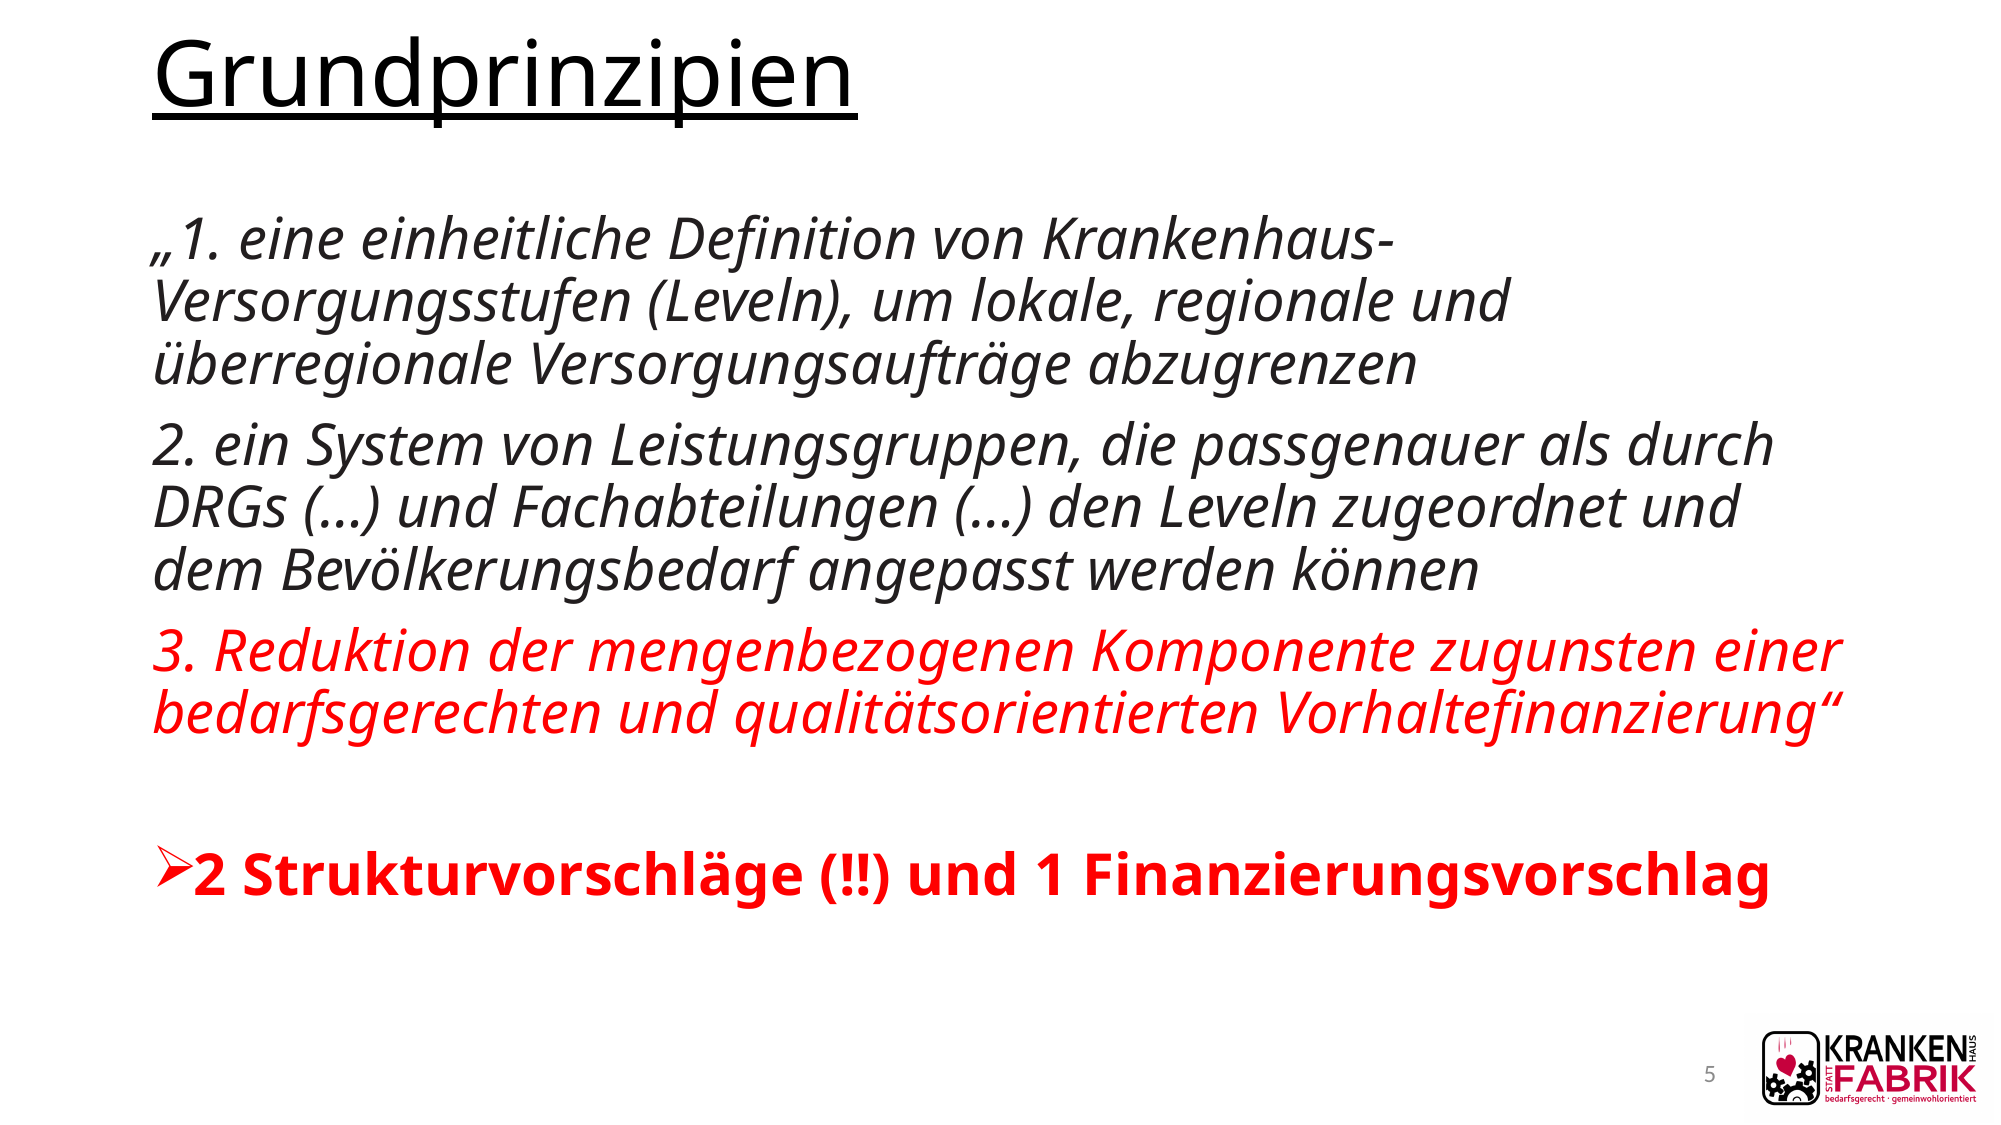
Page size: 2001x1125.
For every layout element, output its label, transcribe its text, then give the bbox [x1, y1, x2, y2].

list „1. eine einheitliche Definition von Krankenhaus-Versorgungsstufen (Leveln), um lokale, regionale und überregionale Versorgungsaufträge abzugrenzen 2. ein System von Leistungsgruppen, die passgenauer als durch DRGs (…) und Fachabteilungen (…) den Leveln zugeordnet und dem Bevölkerungsbedarf angepasst werden können 3. Reduktion der mengenbezogenen Komponente zugunsten einer bedarfsgerechten und qualitätsorientierten Vorhaltefinanzierung“ 2 Strukturvorschläge (!!) und 1 Finanzierungsvorschlag [137, 201, 1863, 982]
slide_number 5 [1281, 1042, 1731, 1103]
picture [1744, 1013, 1994, 1123]
title Grundprinzipien [137, 22, 1863, 201]
